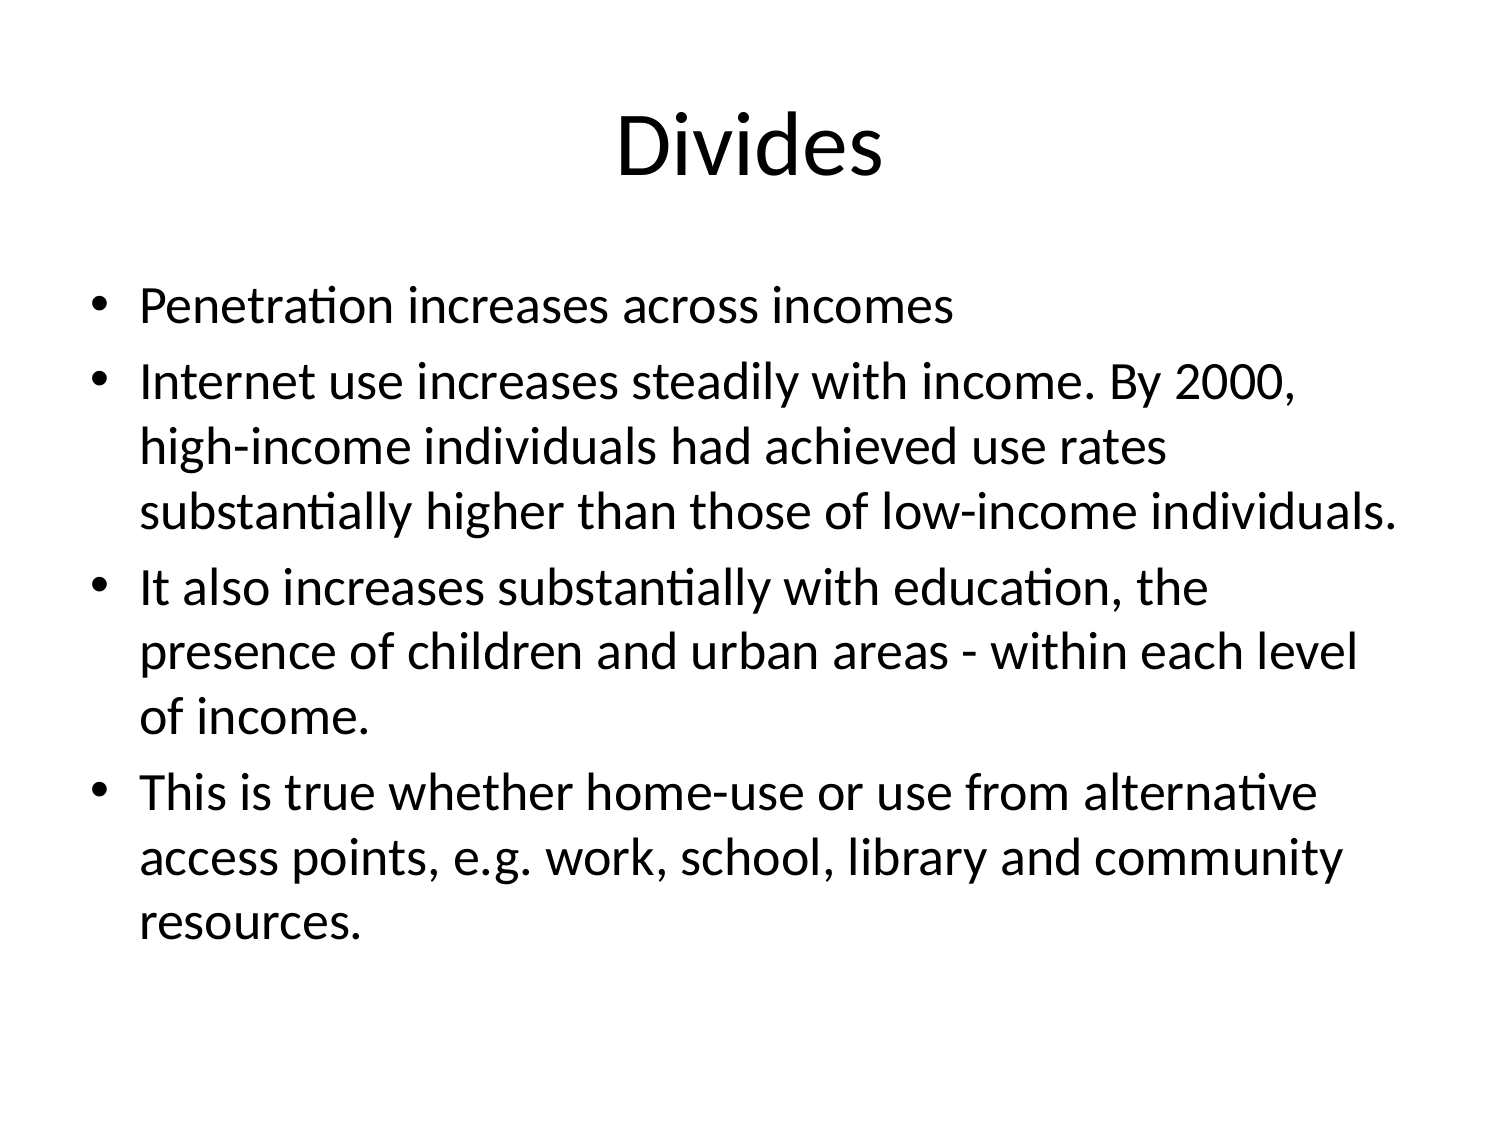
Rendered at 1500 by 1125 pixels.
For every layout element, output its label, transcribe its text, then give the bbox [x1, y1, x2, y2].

title Divides [75, 45, 1425, 233]
list Penetration increases across incomes Internet use increases steadily with income. By 2000, high-income individuals had achieved use rates substantially higher than those of low-income individuals. It also increases substantially with education, the presence of children and urban areas - within each level of income. This is true whether home-use or use from alternative access points, e.g. work, school, library and community resources. [75, 262, 1425, 1005]
